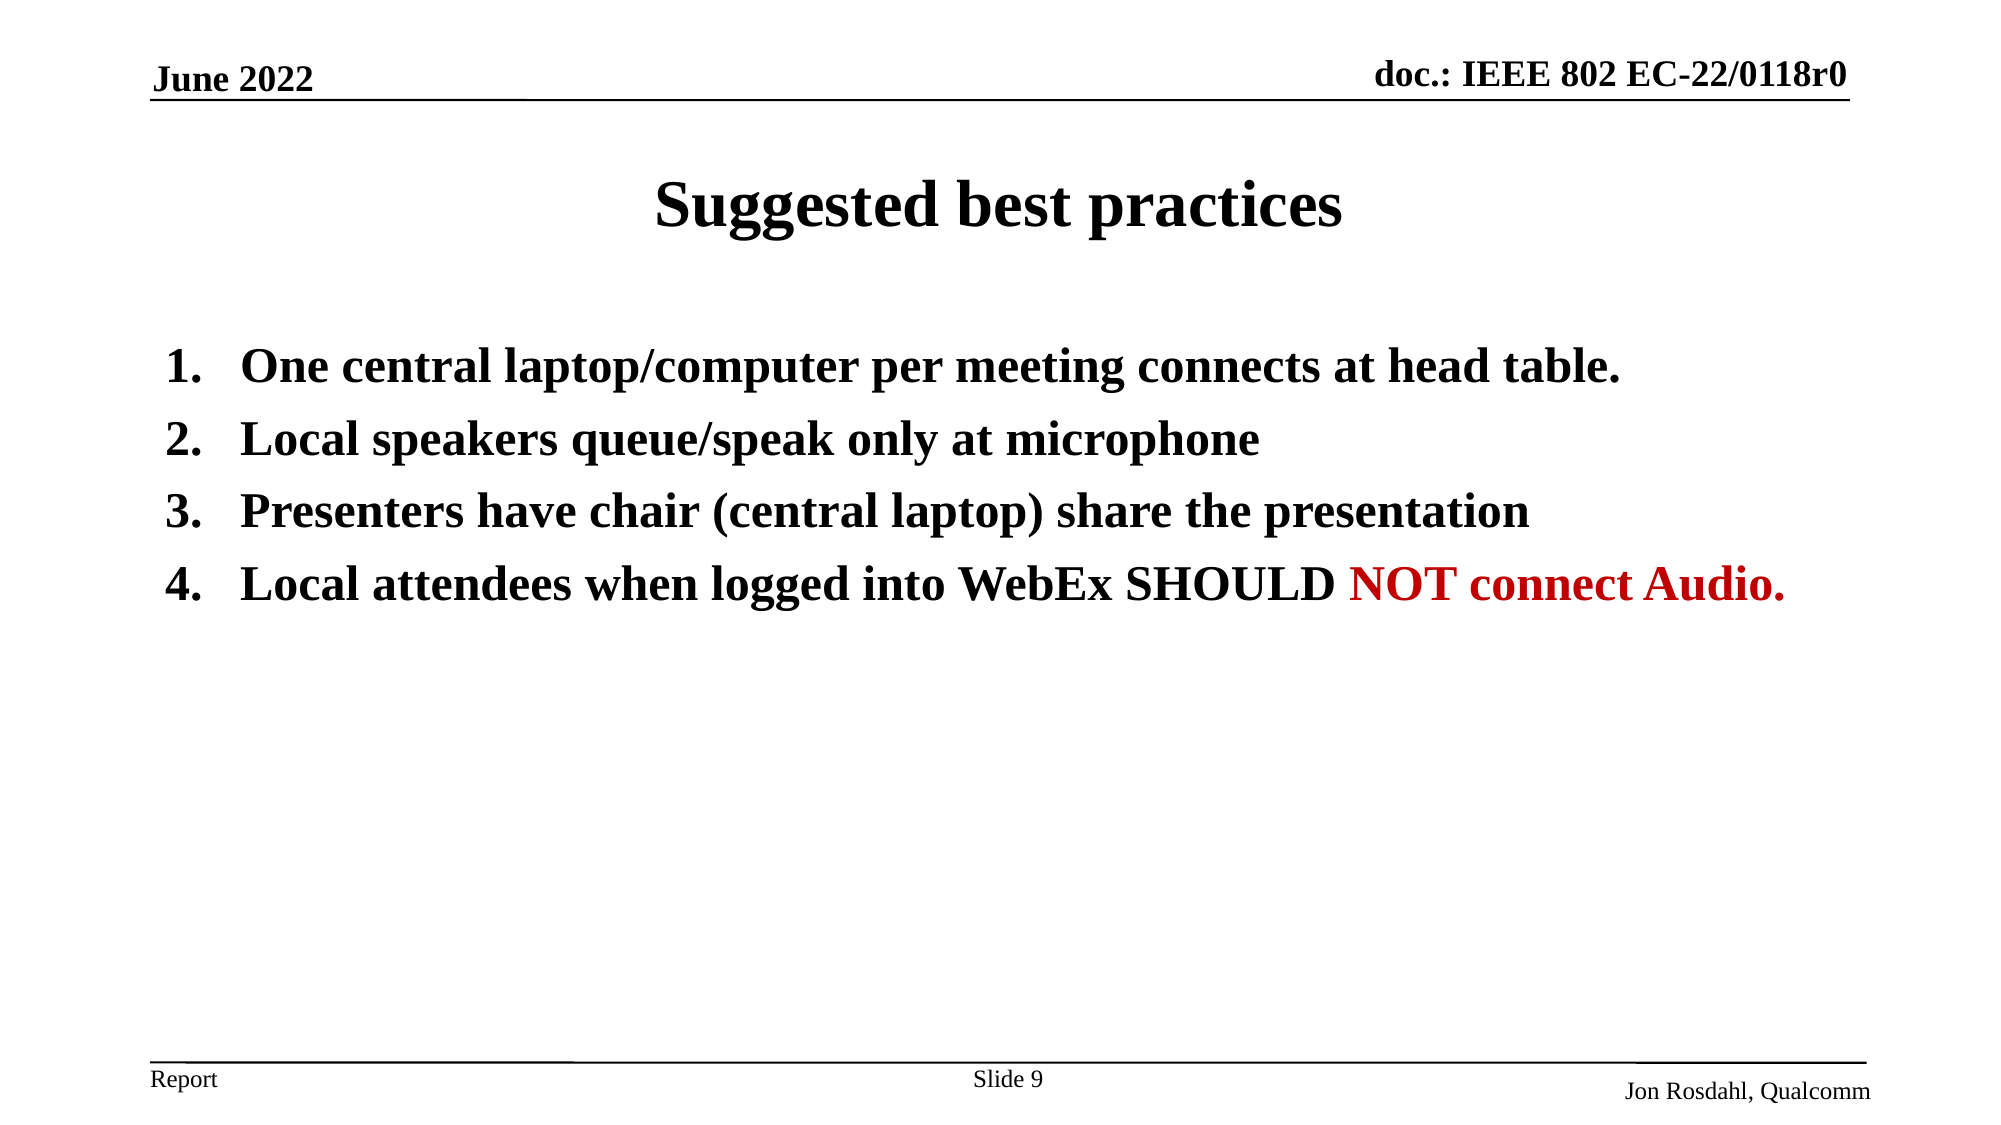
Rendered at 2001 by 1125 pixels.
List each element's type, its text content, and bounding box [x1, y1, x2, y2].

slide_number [152, 54, 563, 100]
title Suggested best practices [149, 112, 1850, 288]
footer Jon Rosdahl, Qualcomm [1174, 1073, 1872, 1101]
slide_number Slide 9 [950, 1061, 1067, 1123]
list One central laptop/computer per meeting connects at head table. Local speakers queue/speak only at microphone Presenters have chair (central laptop) share the presentation Local attendees when logged into WebEx SHOULD NOT connect Audio. [149, 324, 1850, 1000]
